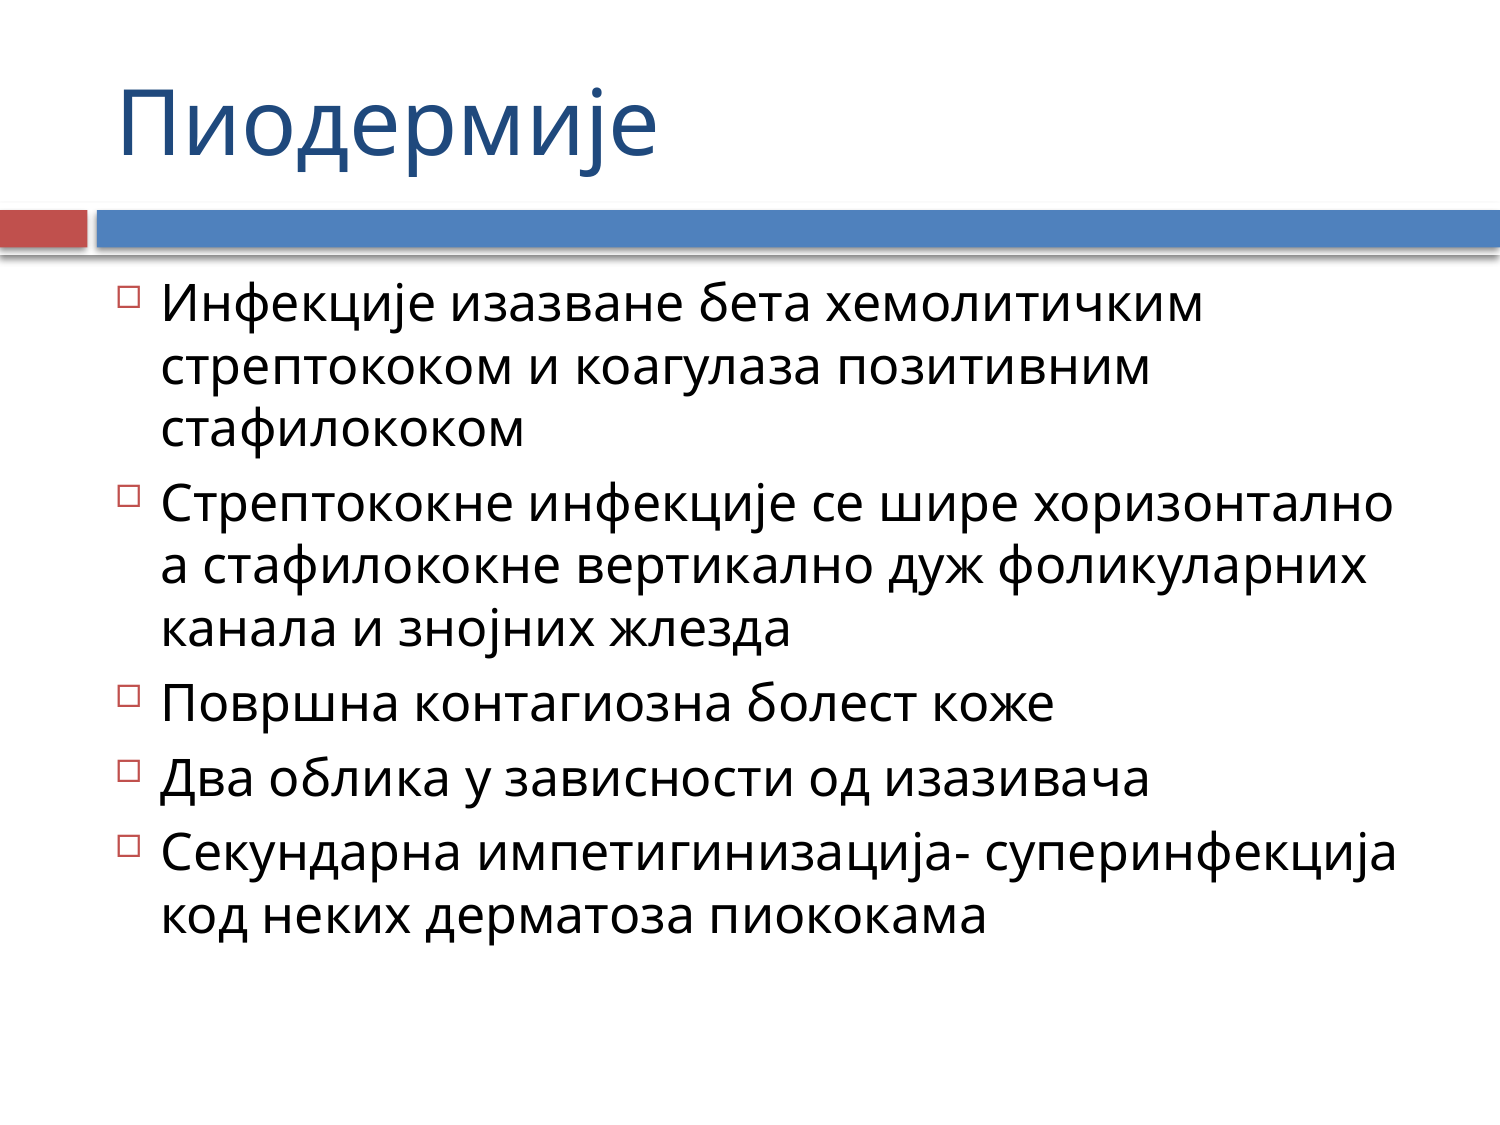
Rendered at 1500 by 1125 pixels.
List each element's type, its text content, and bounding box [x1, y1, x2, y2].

title Пиодермије [100, 37, 1438, 200]
list Инфекције изазване бета хемолитичким стрептококом и коагулаза позитивним стафилококом Стрептококне инфекције се шире хоризонтално а стафилококне вертикално дуж фоликуларних канала и знојних жлезда Површна контагиозна болест коже Два облика у зависности од изазивача Секундарна импетигинизација- суперинфекција код неких дерматоза пиококама [100, 262, 1438, 1000]
